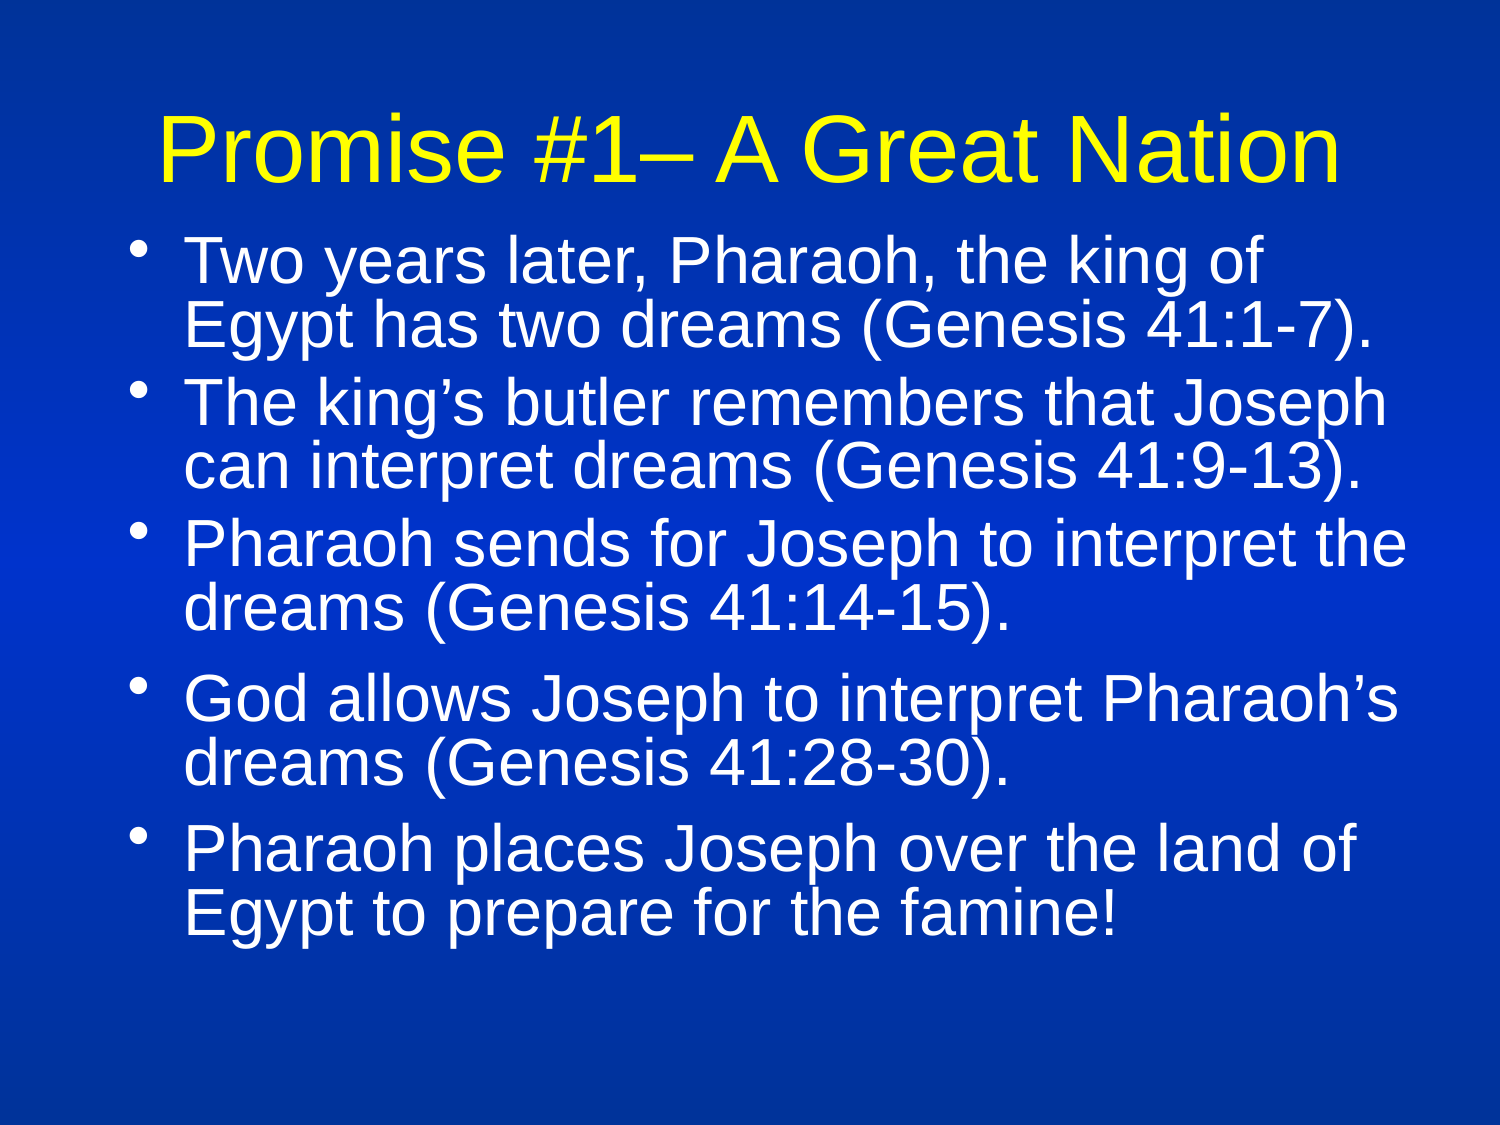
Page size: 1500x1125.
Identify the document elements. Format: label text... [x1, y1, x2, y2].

text_box Pharaoh places Joseph over the land of Egypt to prepare for the famine! [112, 812, 1450, 950]
title Promise #1– A Great Nation [37, 50, 1463, 238]
text_box God allows Joseph to interpret Pharaoh’s dreams (Genesis 41:28-30). [112, 662, 1450, 800]
list Two years later, Pharaoh, the king of Egypt has two dreams (Genesis 41:1-7). The king’s butler remembers that Joseph can interpret dreams (Genesis 41:9-13). Pharaoh sends for Joseph to interpret the dreams (Genesis 41:14-15). [112, 224, 1450, 650]
